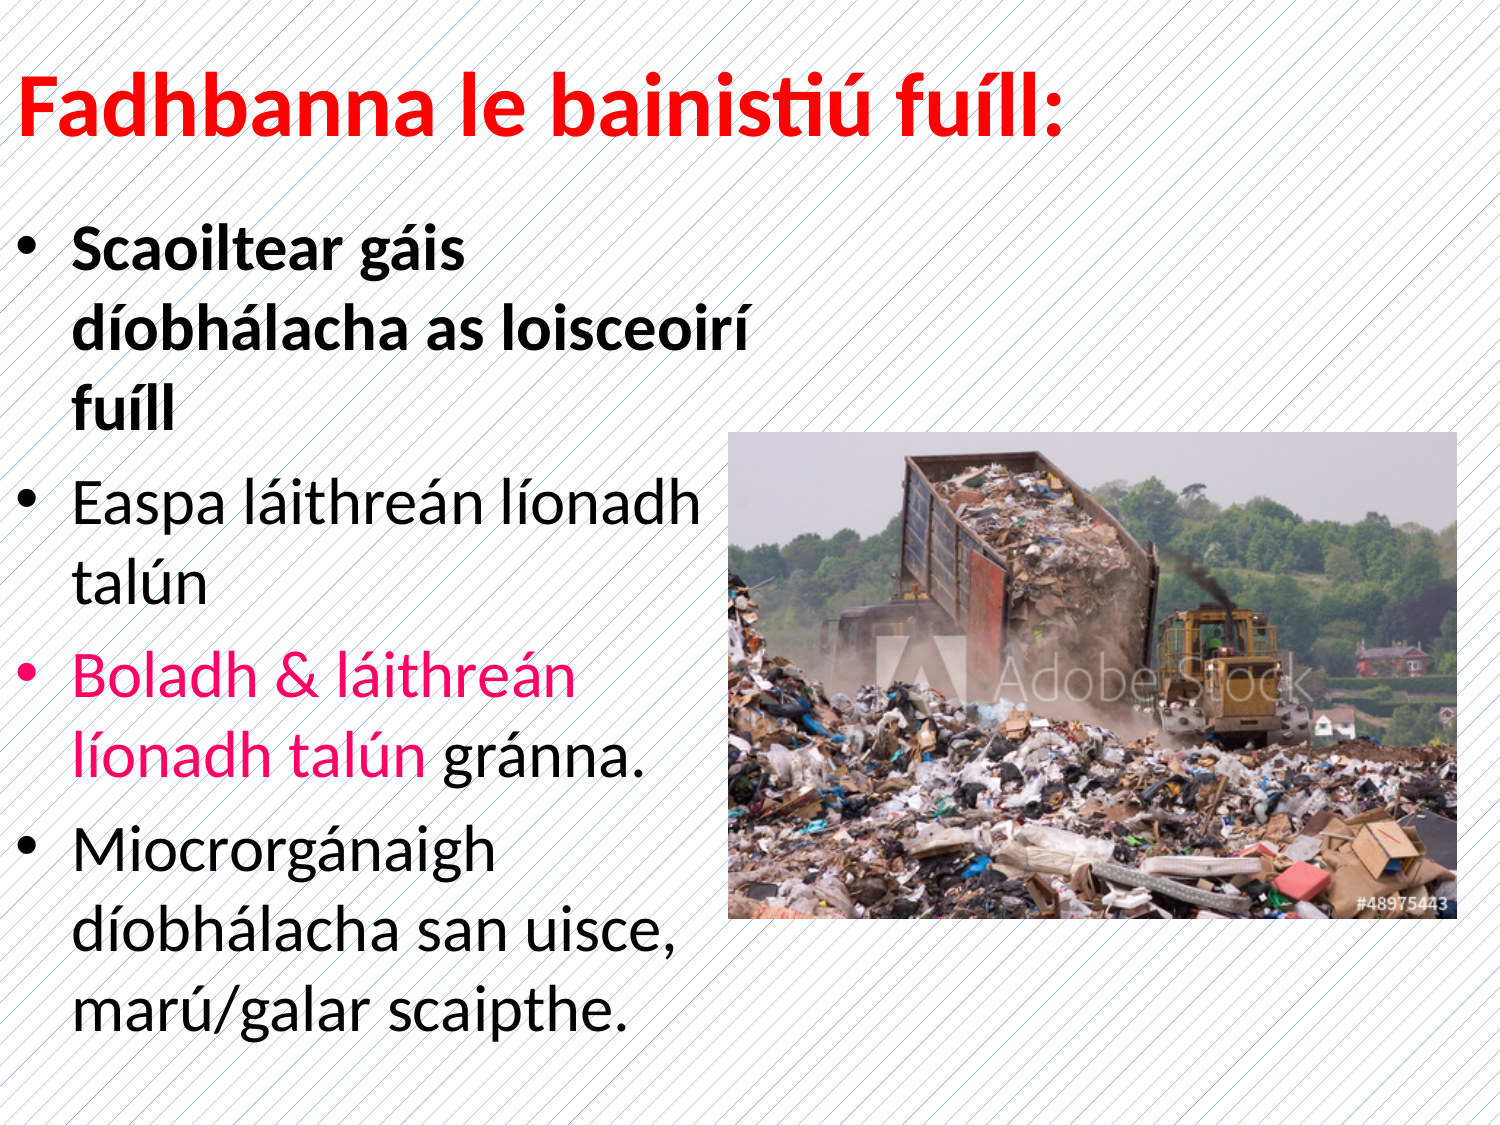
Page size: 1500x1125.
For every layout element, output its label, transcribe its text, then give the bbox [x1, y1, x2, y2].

title Fadhbanna le bainistiú fuíll: [2, 5, 1398, 194]
picture [728, 432, 1457, 920]
list Scaoiltear gáis díobhálacha as loisceoirí fuíll Easpa láithreán líonadh talún Boladh & láithreán líonadh talún gránna. Miocrorgánaigh díobhálacha san uisce, marú/galar scaipthe. [0, 196, 774, 1059]
